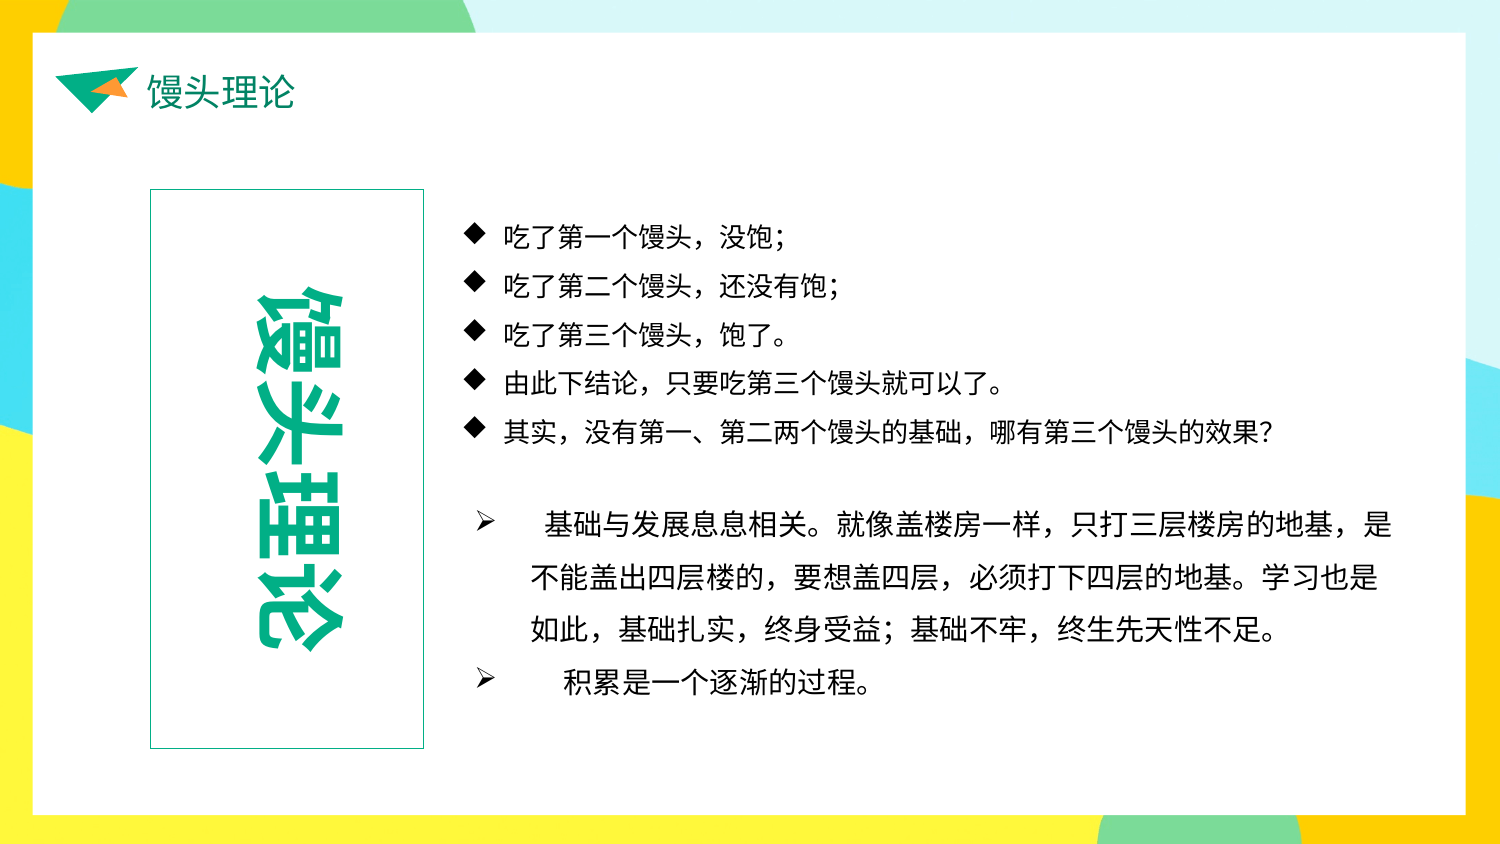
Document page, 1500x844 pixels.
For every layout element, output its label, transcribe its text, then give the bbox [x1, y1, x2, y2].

picture [0, 0, 1500, 844]
text_box 基础与发展息息相关。就像盖楼房一样，只打三层楼房的地基，是不能盖出四层楼的，要想盖四层，必须打下四层的地基。学习也是如此，基础扎实，终身受益；基础不牢，终生先天性不足。 积累是一个逐渐的过程。 [459, 509, 1413, 679]
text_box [150, 189, 424, 749]
text_box 吃了第一个馒头，没饱； 吃了第二个馒头，还没有饱； 吃了第三个馒头，饱了。 由此下结论，只要吃第三个馒头就可以了。 其实，没有第一、第二两个馒头的基础，哪有第三个馒头的效果？ [446, 196, 1385, 456]
